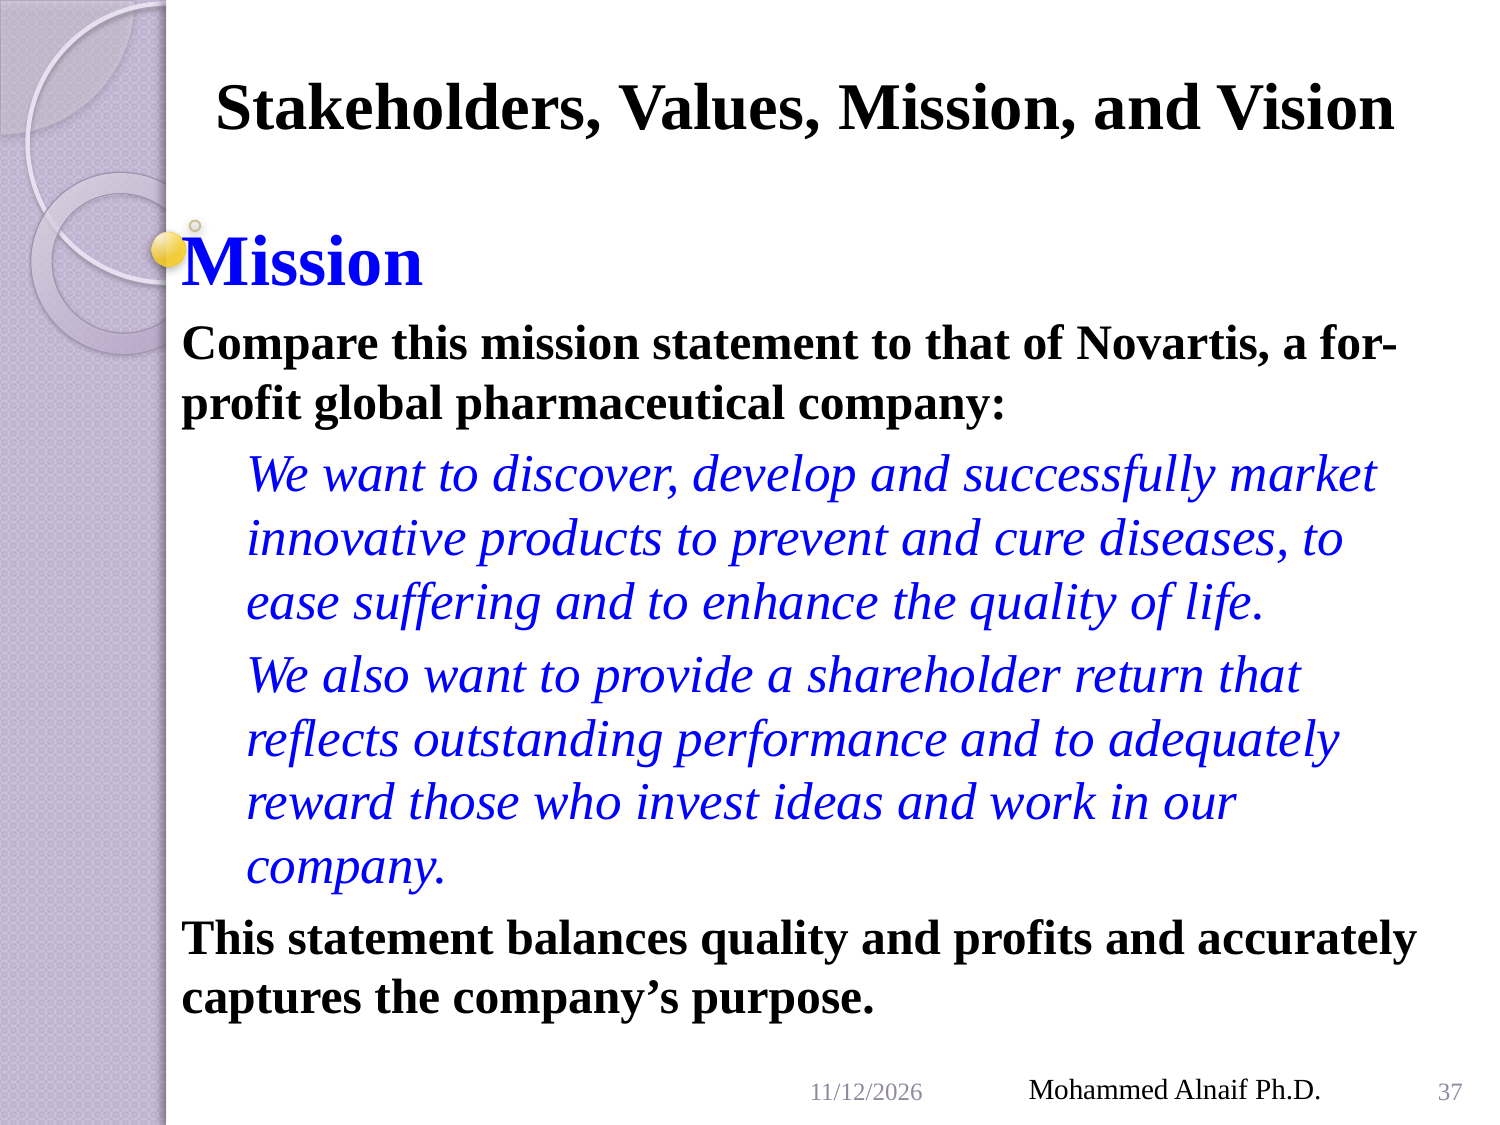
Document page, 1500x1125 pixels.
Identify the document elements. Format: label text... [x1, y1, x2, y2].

title Stakeholders, Values, Mission, and Vision [162, 37, 1450, 150]
slide_number 37 [1413, 1034, 1488, 1113]
footer Mohammed Alnaif Ph.D. [937, 1038, 1413, 1113]
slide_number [587, 1038, 937, 1113]
subtitle Mission Compare this mission statement to that of Novartis, a for-profit global pharmaceutical company: We want to discover, develop and successfully market innovative products to prevent and cure diseases, to ease suffering and to enhance the quality of life. We also want to provide a shareholder return that reflects outstanding performance and to adequately reward those who invest ideas and work in our company. This statement balances quality and profits and accurately captures the company’s purpose. [162, 212, 1450, 1038]
